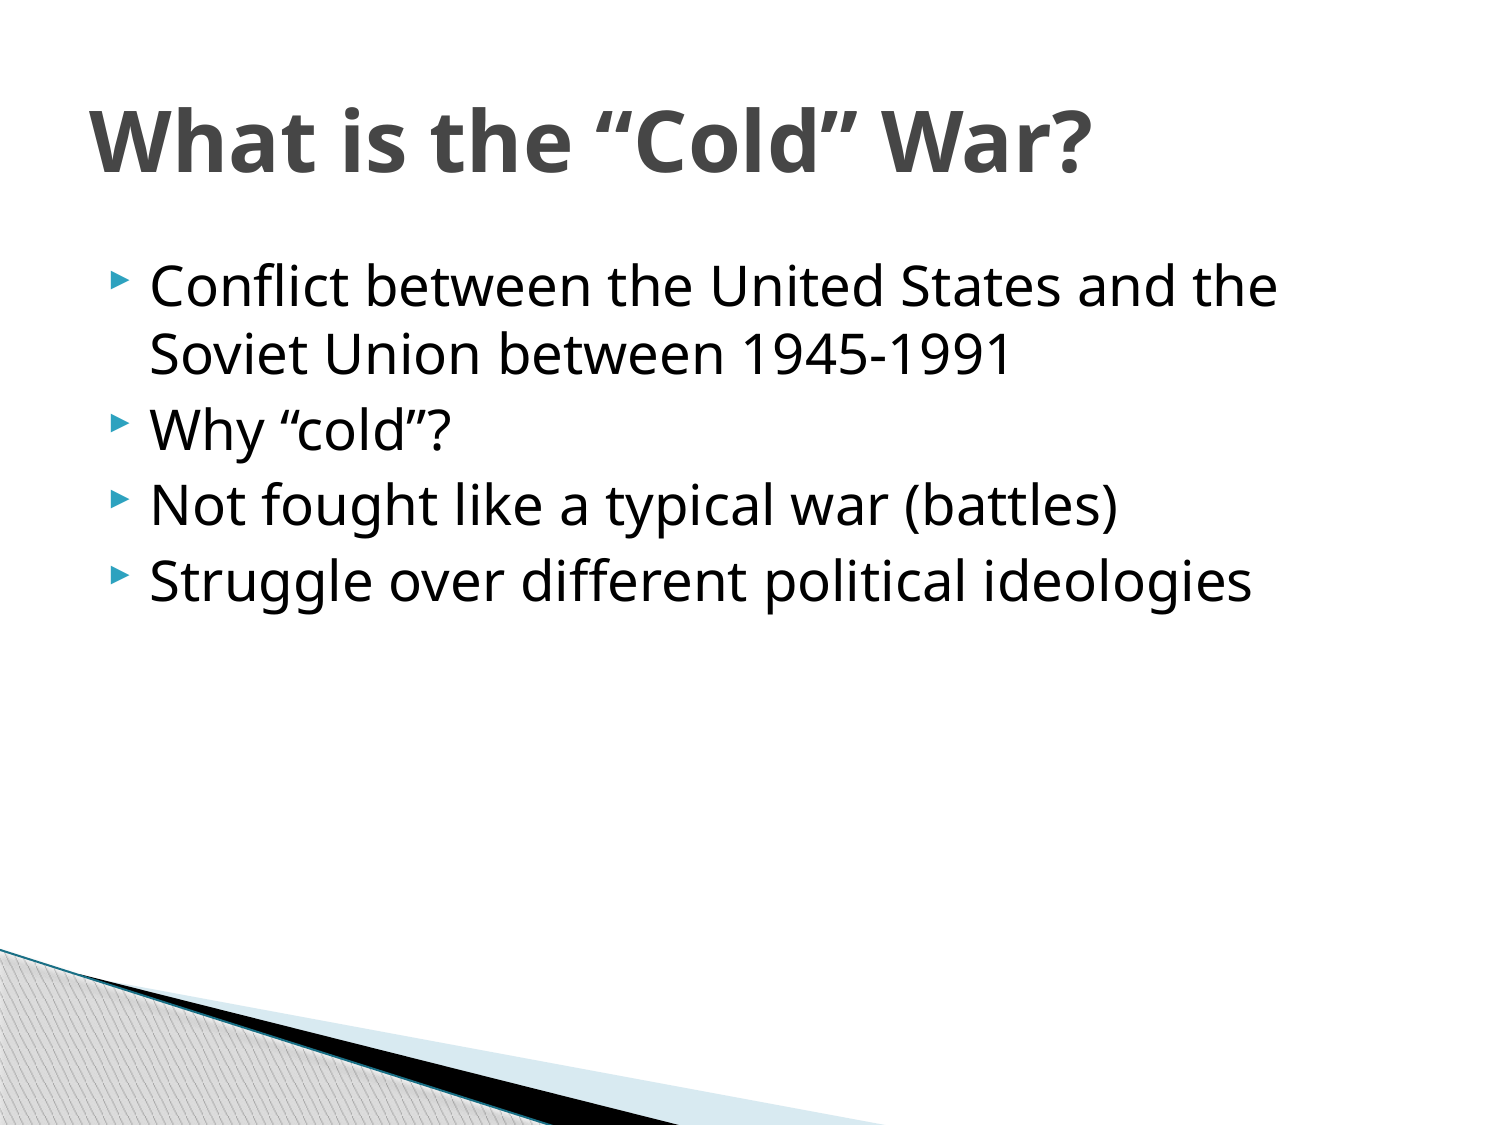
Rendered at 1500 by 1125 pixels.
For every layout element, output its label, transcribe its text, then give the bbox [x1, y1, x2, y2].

list Conflict between the United States and the Soviet Union between 1945-1991 Why “cold”? Not fought like a typical war (battles) Struggle over different political ideologies [75, 243, 1425, 986]
title What is the “Cold” War? [75, 45, 1425, 233]
